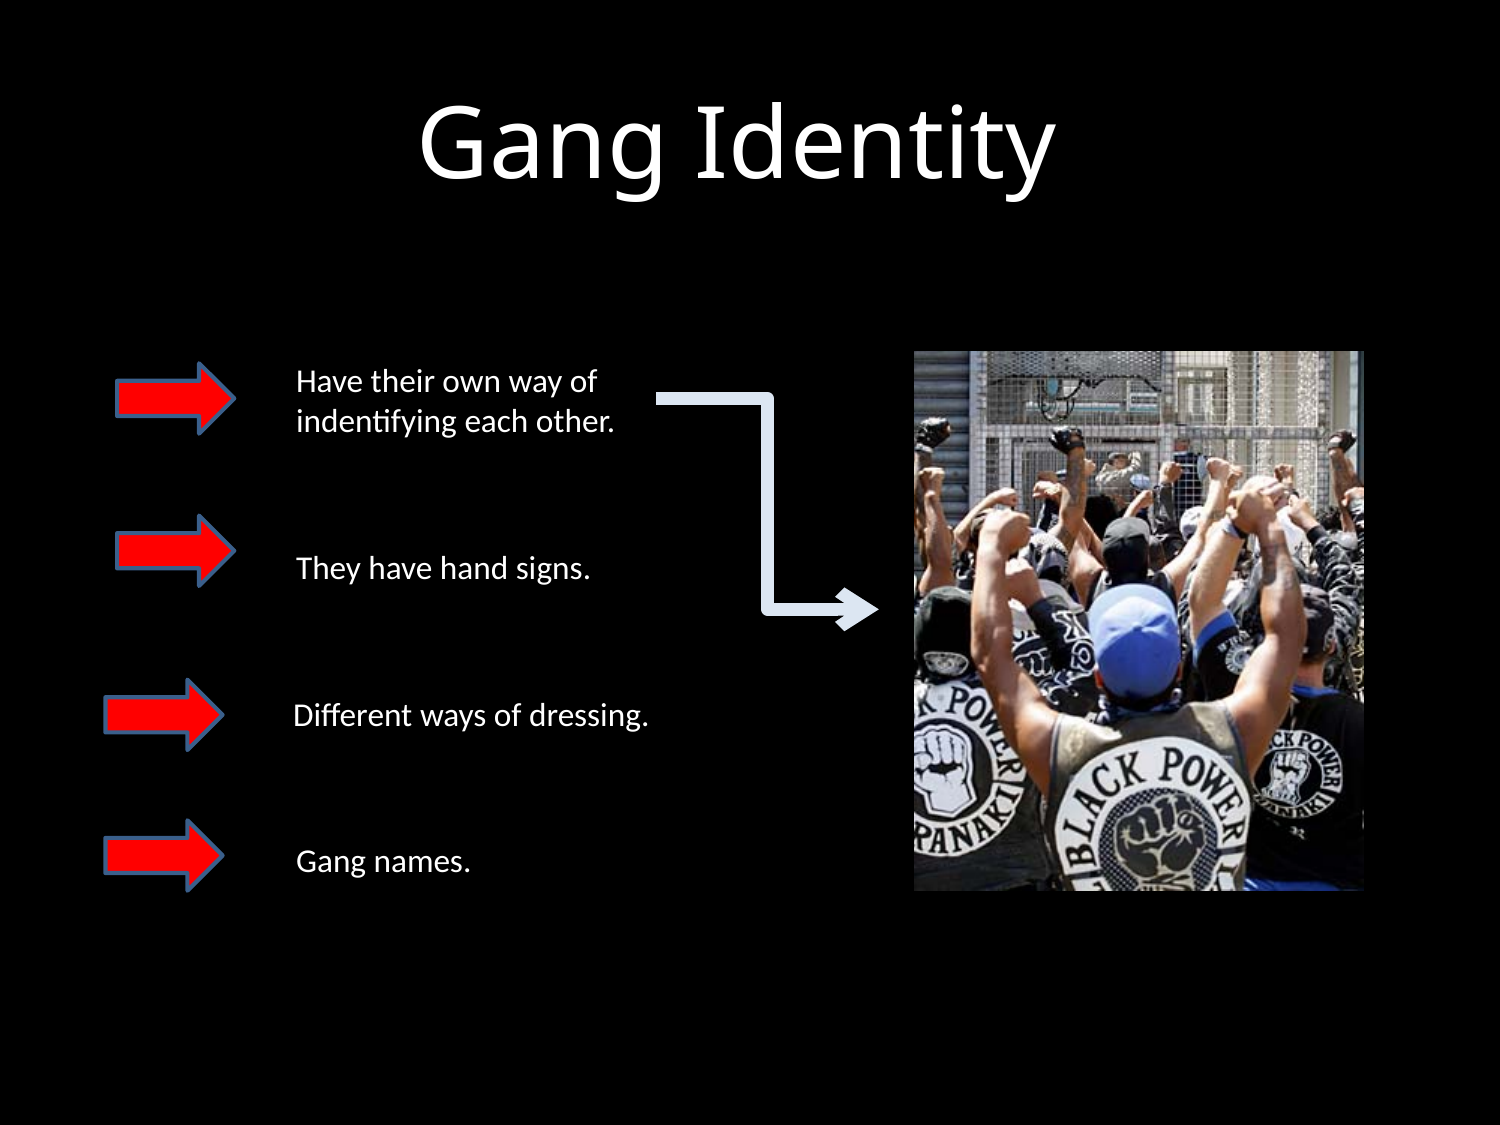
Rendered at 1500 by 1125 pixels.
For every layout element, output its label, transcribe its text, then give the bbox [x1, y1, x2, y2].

text_box [115, 361, 237, 436]
text_box They have hand signs. [281, 538, 650, 594]
title Gang Identity [75, 45, 1425, 233]
picture [913, 351, 1364, 891]
text_box Different ways of dressing. [278, 685, 677, 741]
text_box [103, 818, 225, 893]
text_box Have their own way of indentifying each other. [281, 351, 680, 447]
text_box [115, 513, 237, 588]
text_box Gang names. [281, 831, 586, 887]
text_box [103, 677, 225, 752]
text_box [655, 398, 880, 610]
